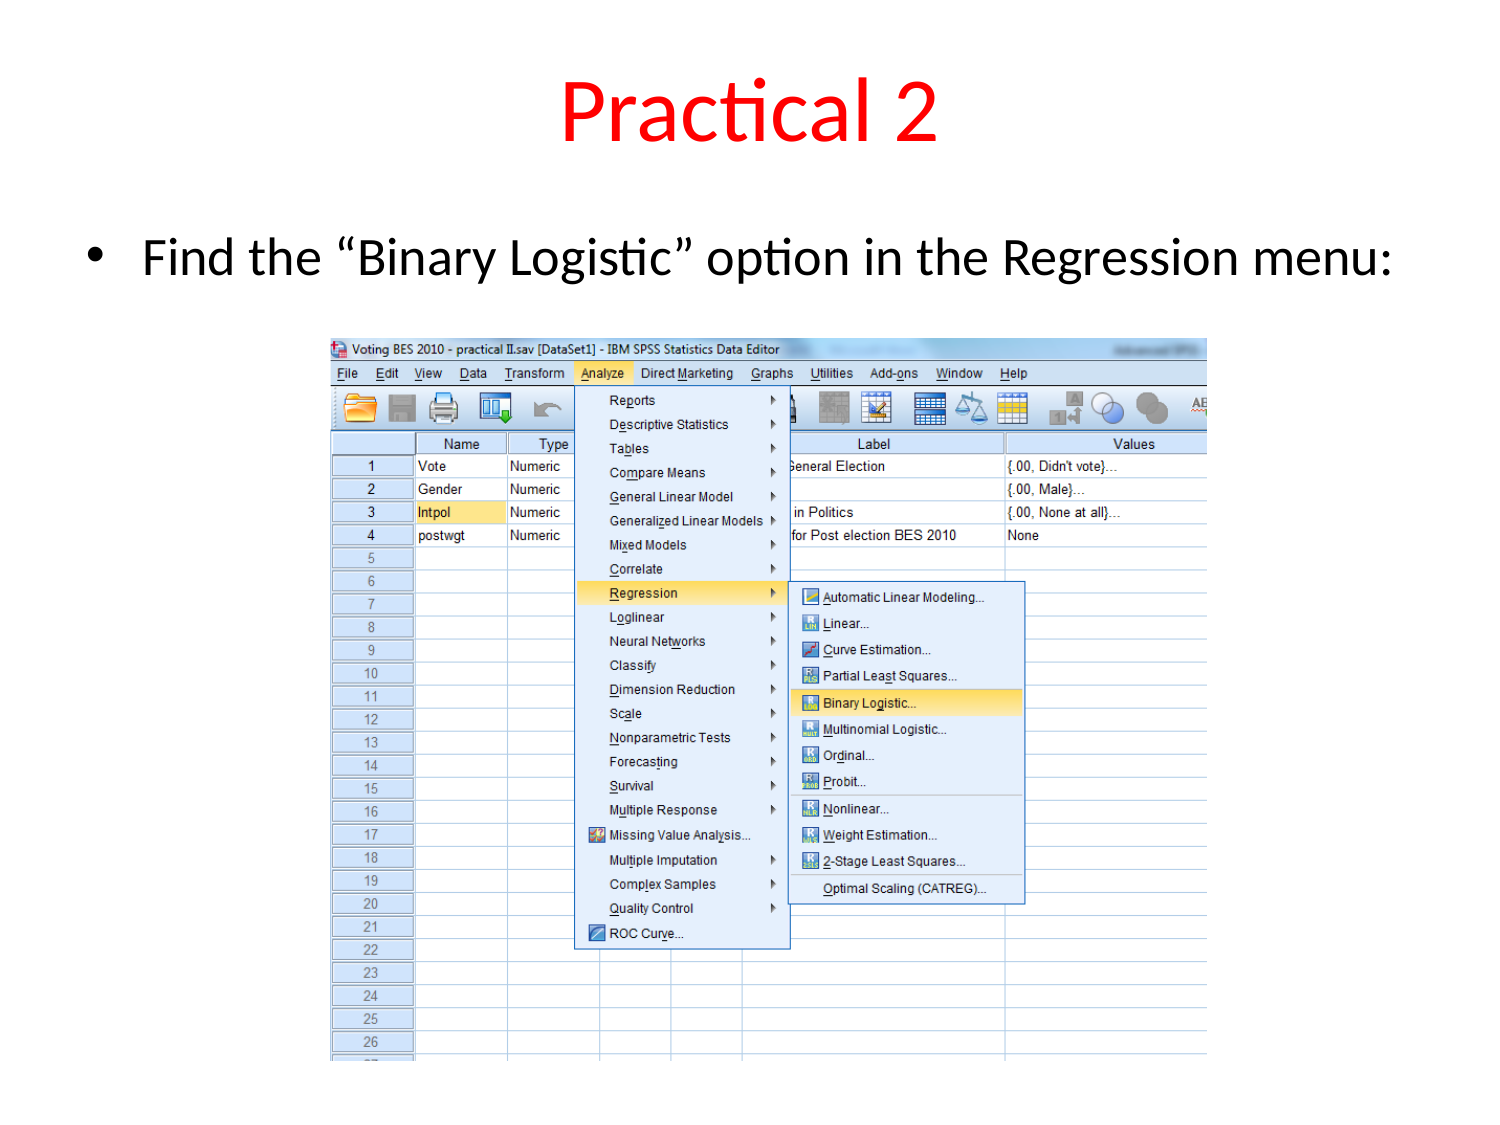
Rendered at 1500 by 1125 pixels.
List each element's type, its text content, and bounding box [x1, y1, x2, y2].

list Find the “Binary Logistic” option in the Regression menu: [70, 214, 1465, 321]
title Practical 2 [75, 25, 1425, 185]
picture [330, 337, 1208, 1061]
